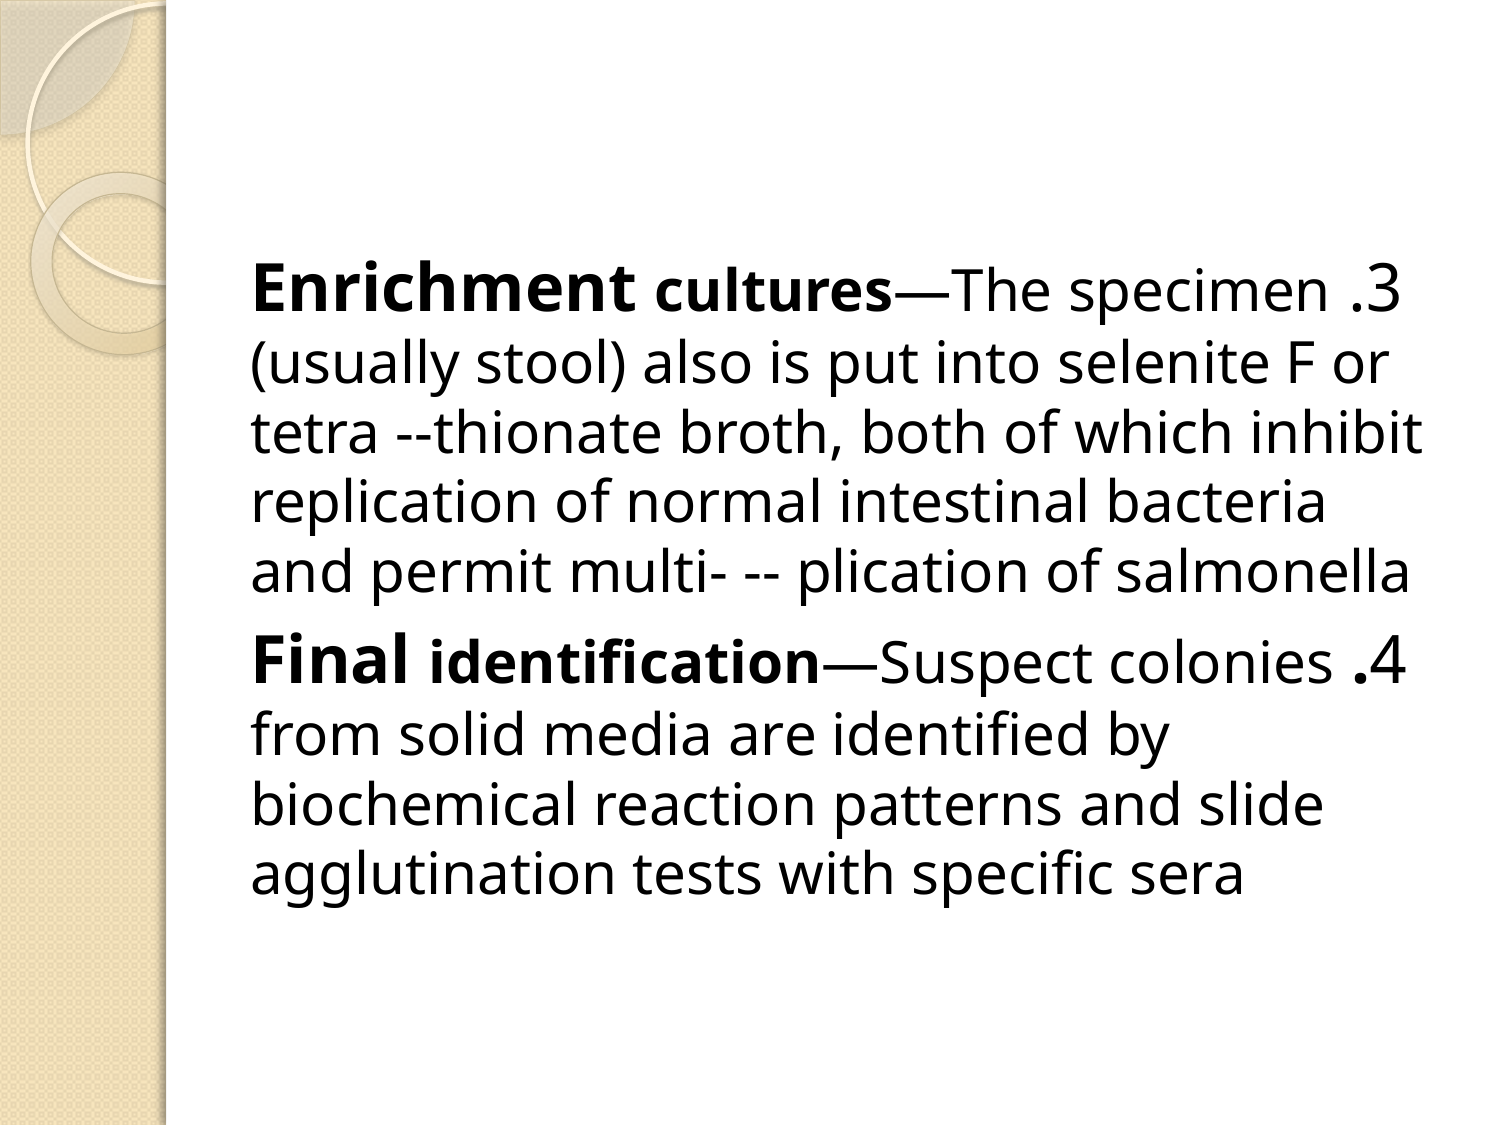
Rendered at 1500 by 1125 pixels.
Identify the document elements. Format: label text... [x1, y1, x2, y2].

list 3. Enrichment cultures—The specimen (usually stool) also is put into selenite F or tetra --thionate broth, both of which inhibit replication of normal intestinal bacteria and permit multi- -- plication of salmonella 4. Final identification—Suspect colonies from solid media are identified by biochemical reaction patterns and slide agglutination tests with specific sera [235, 237, 1466, 1025]
